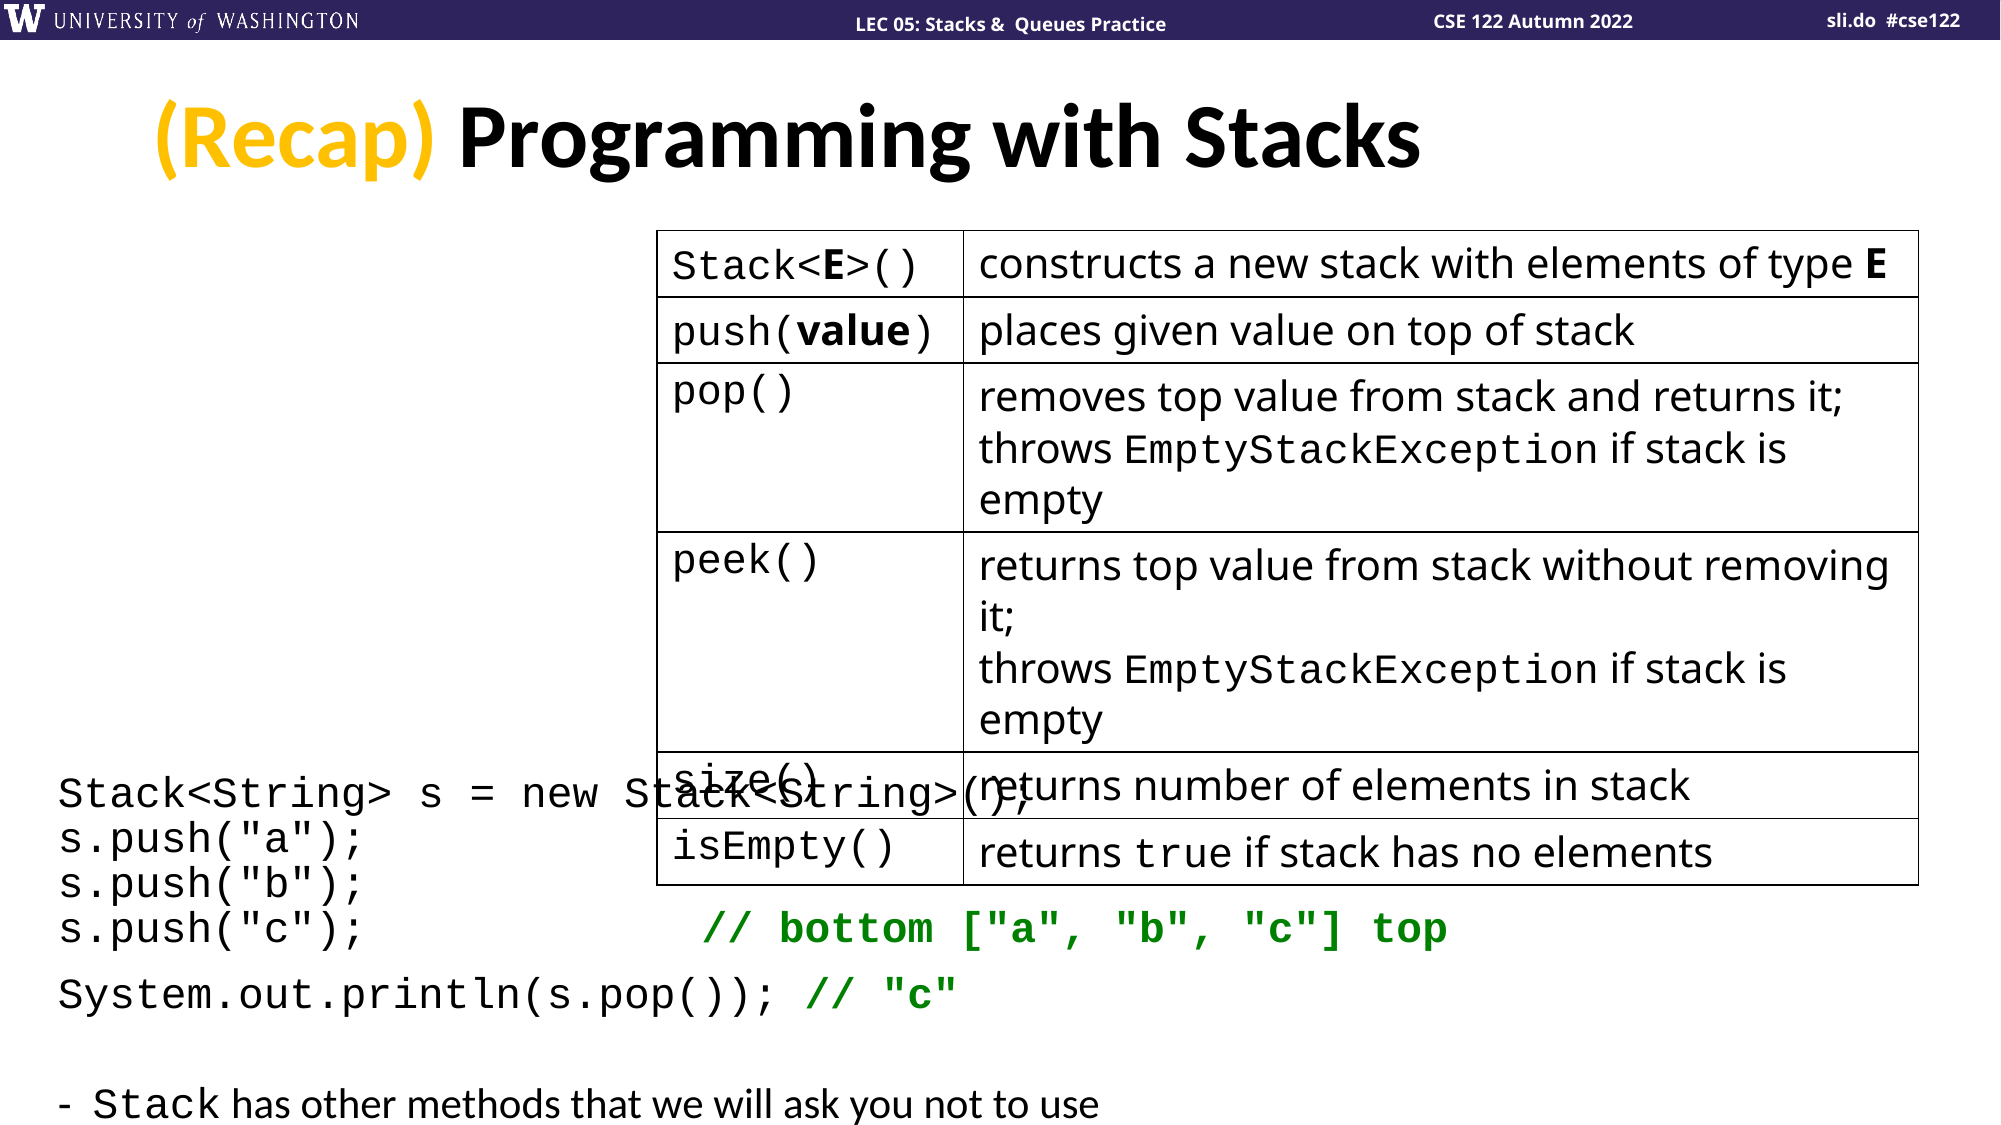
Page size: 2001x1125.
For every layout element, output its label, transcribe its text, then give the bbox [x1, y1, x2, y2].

table_cell returns true if stack has no elements [964, 819, 1918, 884]
title (Recap) Programming with Stacks [137, 74, 1863, 200]
table_cell returns number of elements in stack [964, 753, 1918, 818]
table_cell places given value on top of stack [964, 298, 1918, 362]
table_cell isEmpty() [658, 819, 963, 884]
table_cell removes top value from stack and returns it; throws EmptyStackException if stack is empty [964, 364, 1918, 531]
picture [4, 4, 358, 33]
table_cell pop() [658, 364, 963, 531]
table_cell peek() [658, 533, 963, 751]
table_header constructs a new stack with elements of type E [964, 231, 1918, 296]
table_cell size() [658, 753, 963, 818]
list Stack<String> s = new Stack<String>(); s.push("a"); s.push("b"); s.push("c"); // bottom ["a", "b", "c"] top System.out.println(s.pop()); // "c" Stack has other methods that we will ask you not to use [0, 350, 1699, 1125]
table_cell push(value) [658, 298, 963, 362]
table_cell returns top value from stack without removing it; throws EmptyStackException if stack is empty [964, 533, 1918, 751]
table_header Stack<E>() [658, 231, 963, 296]
